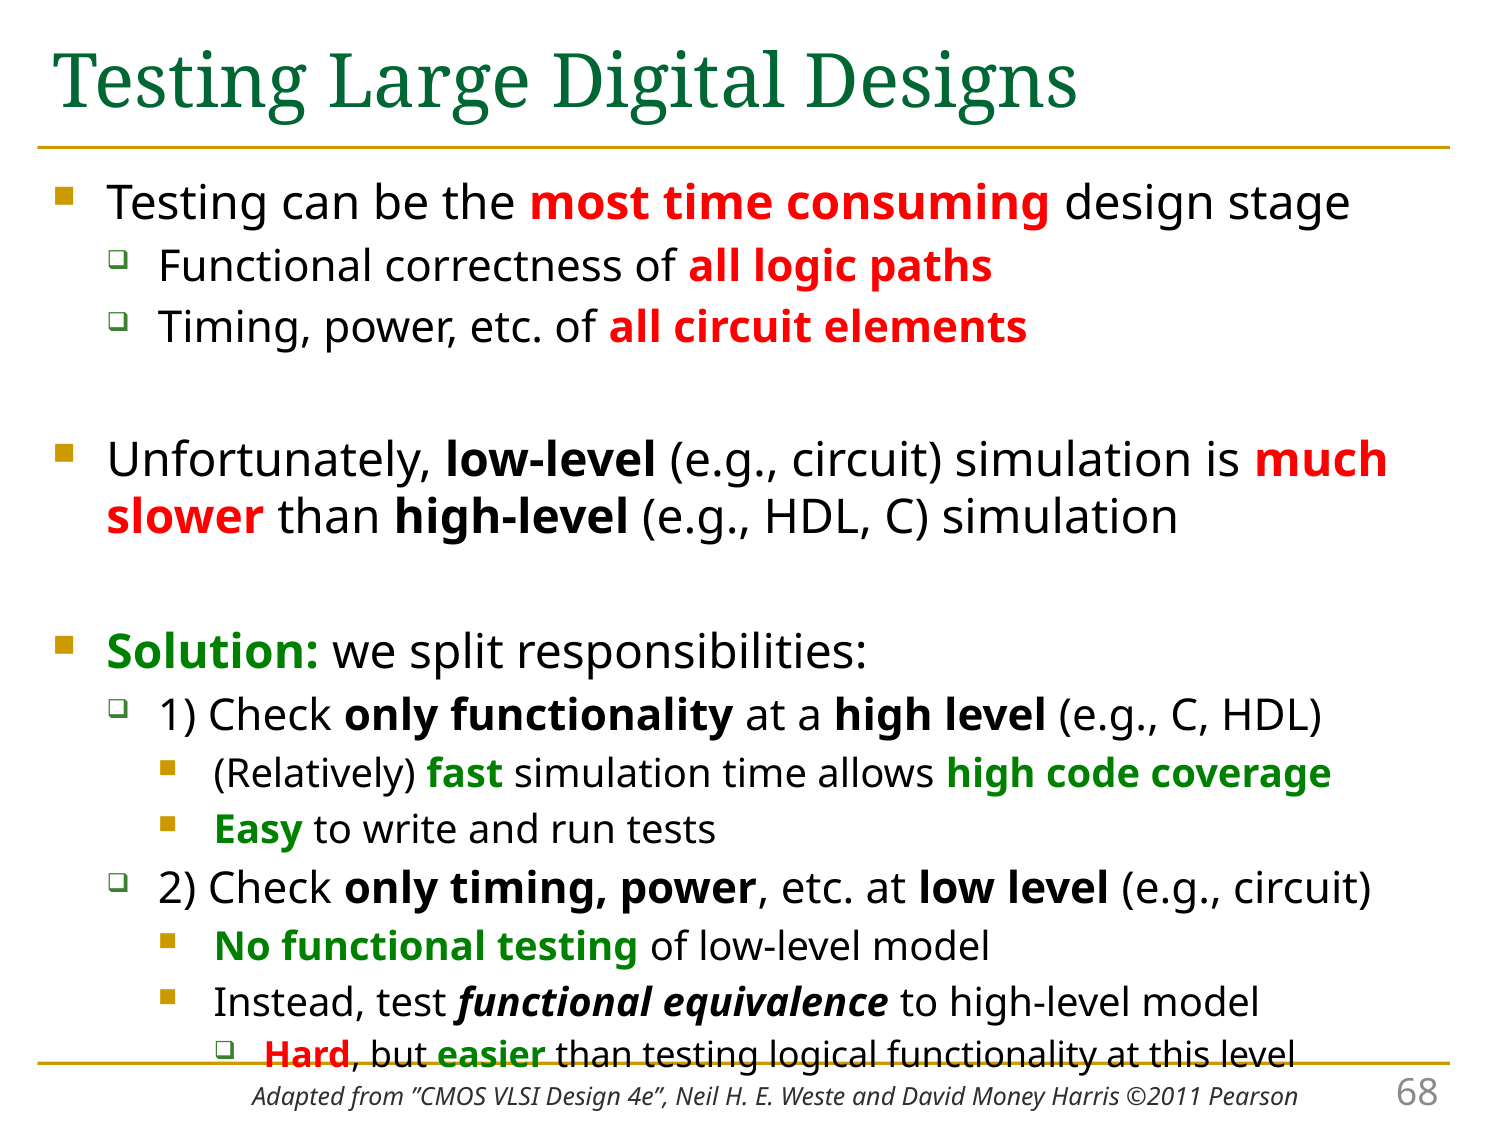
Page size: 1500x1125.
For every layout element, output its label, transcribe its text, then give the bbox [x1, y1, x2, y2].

title Testing Large Digital Designs [37, 24, 1450, 163]
list Testing can be the most time consuming design stage Functional correctness of all logic paths Timing, power, etc. of all circuit elements Unfortunately, low-level (e.g., circuit) simulation is much slower than high-level (e.g., HDL, C) simulation Solution: we split responsibilities: 1) Check only functionality at a high level (e.g., C, HDL) (Relatively) fast simulation time allows high code coverage Easy to write and run tests 2) Check only timing, power, etc. at low level (e.g., circuit) No functional testing of low-level model Instead, test functional equivalence to high-level model Hard, but easier than testing logical functionality at this level [37, 163, 1500, 1088]
slide_number 68 [1116, 1063, 1454, 1124]
text_box Adapted from ”CMOS VLSI Design 4e”, Neil H. E. Weste and David Money Harris ©2011 Pearson [237, 1073, 1357, 1118]
